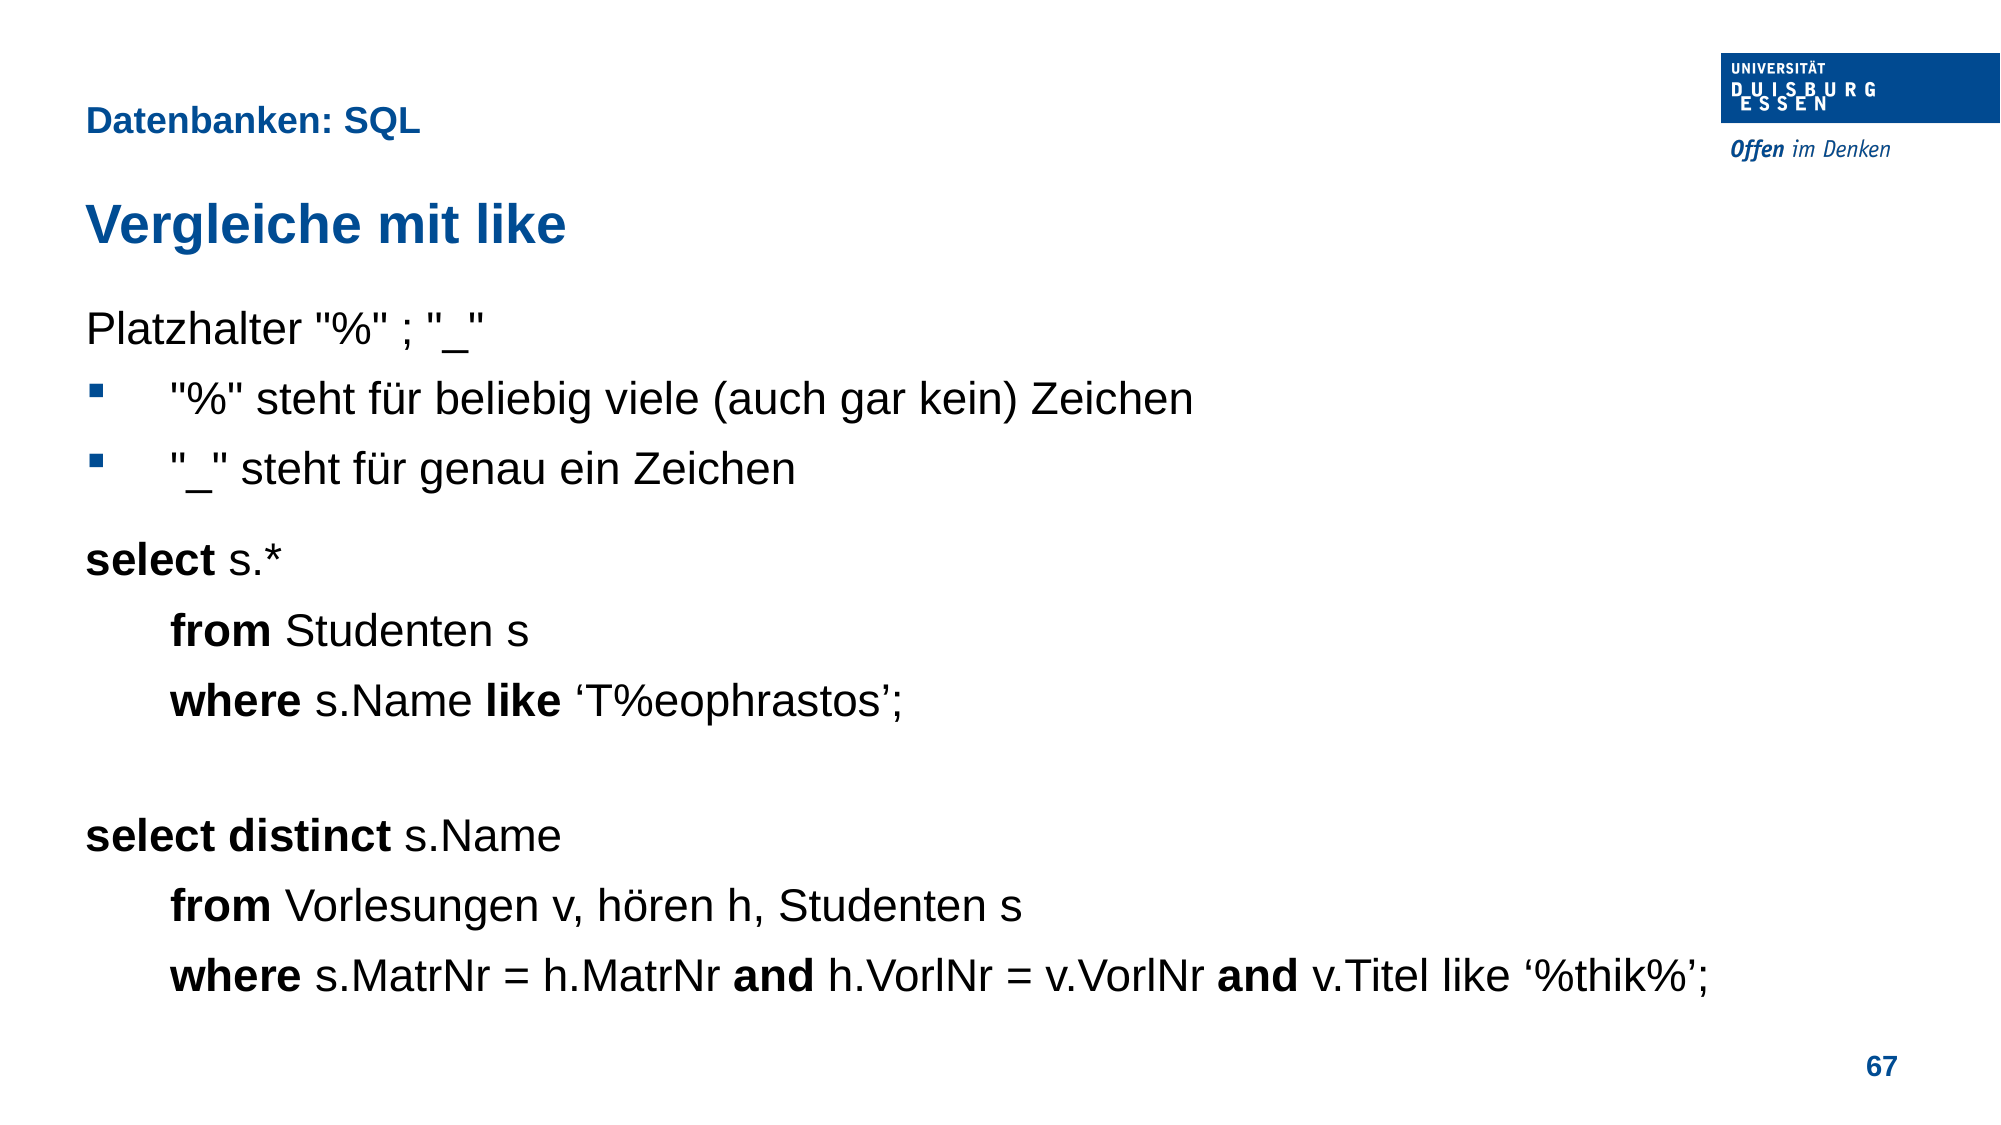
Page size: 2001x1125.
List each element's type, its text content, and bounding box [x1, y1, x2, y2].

picture [1721, 53, 2000, 162]
list Platzhalter "%" ; "_" "%" steht für beliebig viele (auch gar kein) Zeichen "_" steht für genau ein Zeichen select s.* from Studenten s where s.Name like ‘T%eophrastos’; select distinct s.Name from Vorlesungen v, hören h, Studenten s where s.MatrNr = h.MatrNr and h.VorlNr = v.VorlNr and v.Titel like ‘%thik%’; [85, 297, 1914, 1022]
list Vergleiche mit like [85, 188, 1696, 263]
slide_number 67 [1677, 1039, 1914, 1081]
list Datenbanken: SQL [85, 101, 1696, 143]
